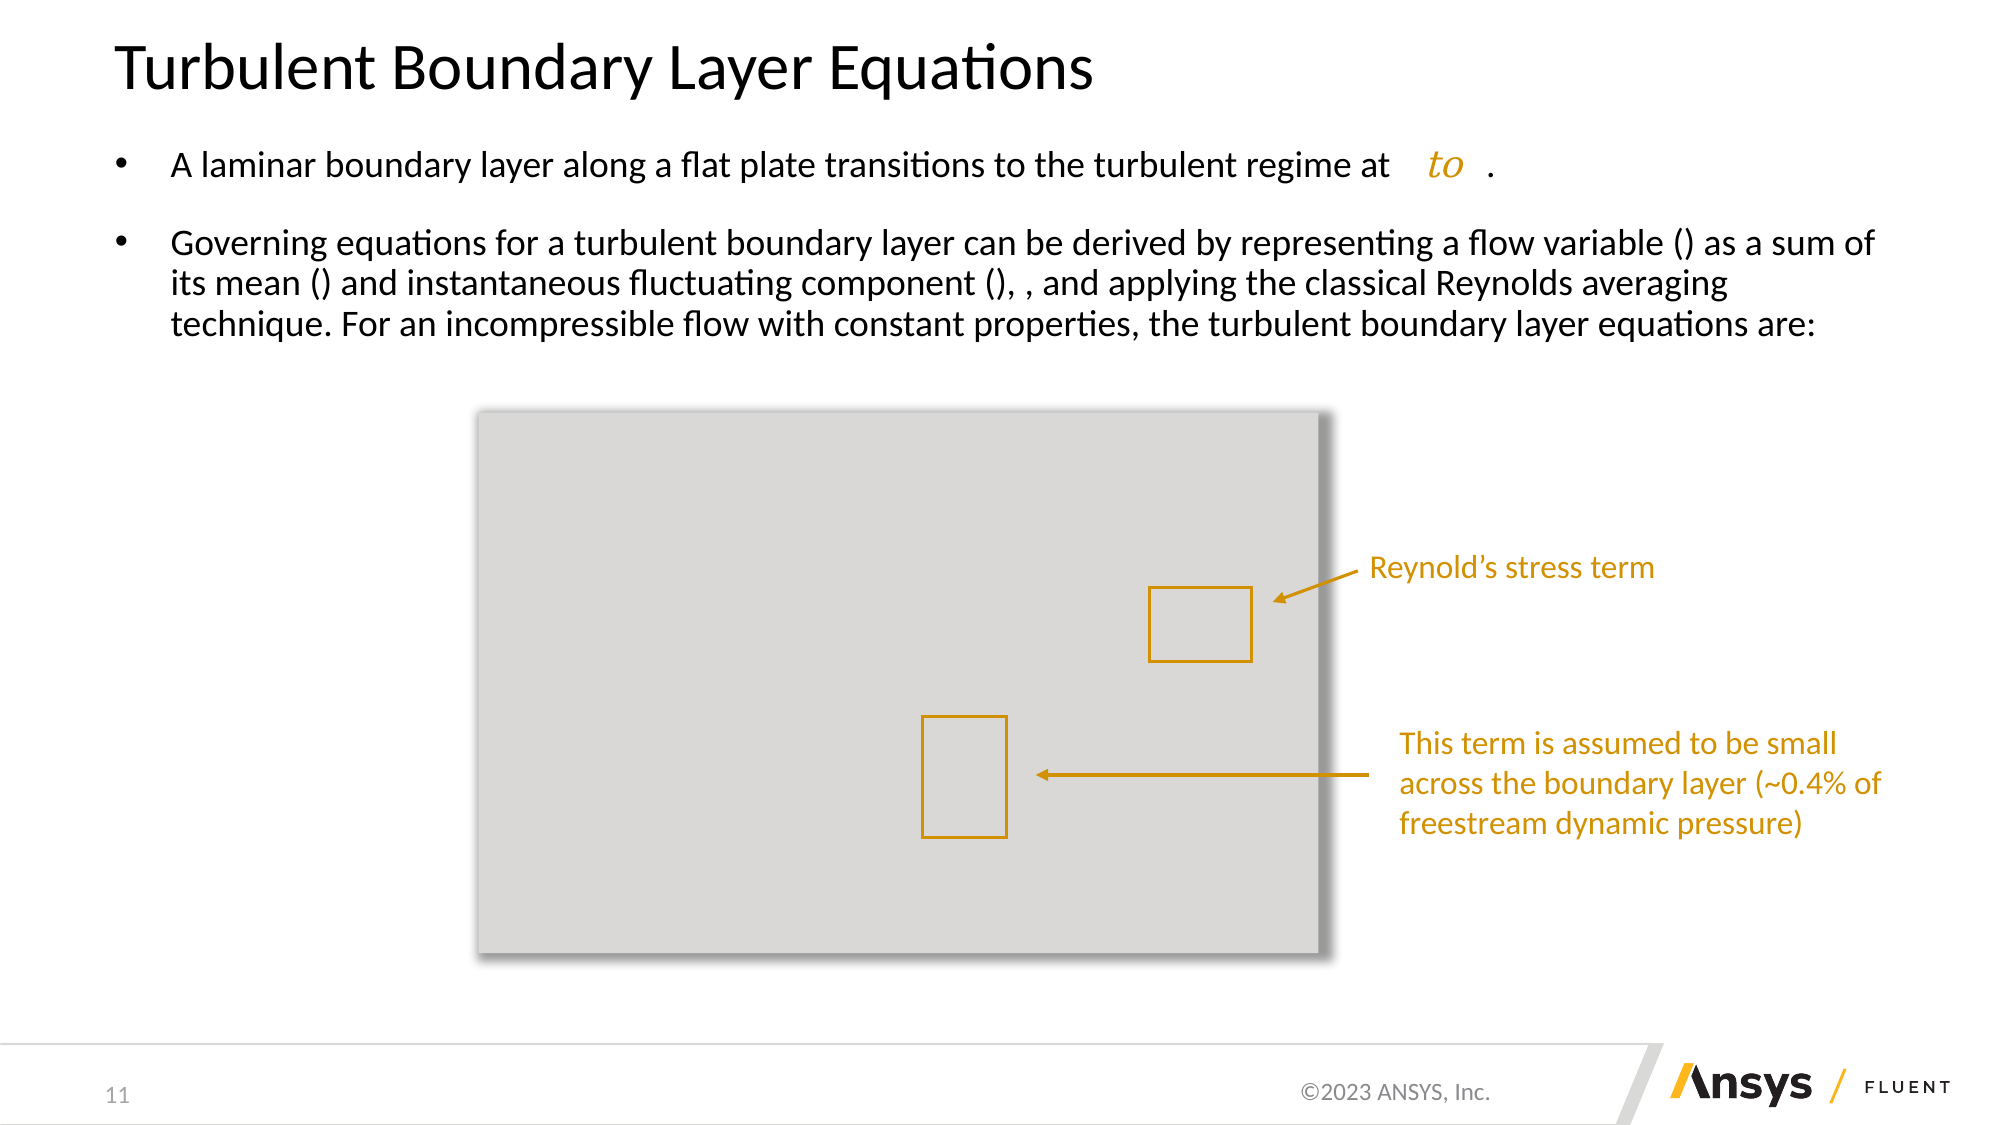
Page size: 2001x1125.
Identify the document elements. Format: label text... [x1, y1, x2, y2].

text_box [1149, 587, 1252, 662]
slide_number 11 [89, 1073, 540, 1114]
text_box [922, 716, 1007, 838]
text_box Reynold’s stress term [1354, 537, 1721, 593]
text_box This term is assumed to be small across the boundary layer (~0.4% of freestream dynamic pressure) [1384, 713, 1916, 849]
picture [0, 0, 2000, 1125]
title Turbulent Boundary Layer Equations [99, 24, 1900, 164]
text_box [1272, 570, 1358, 602]
